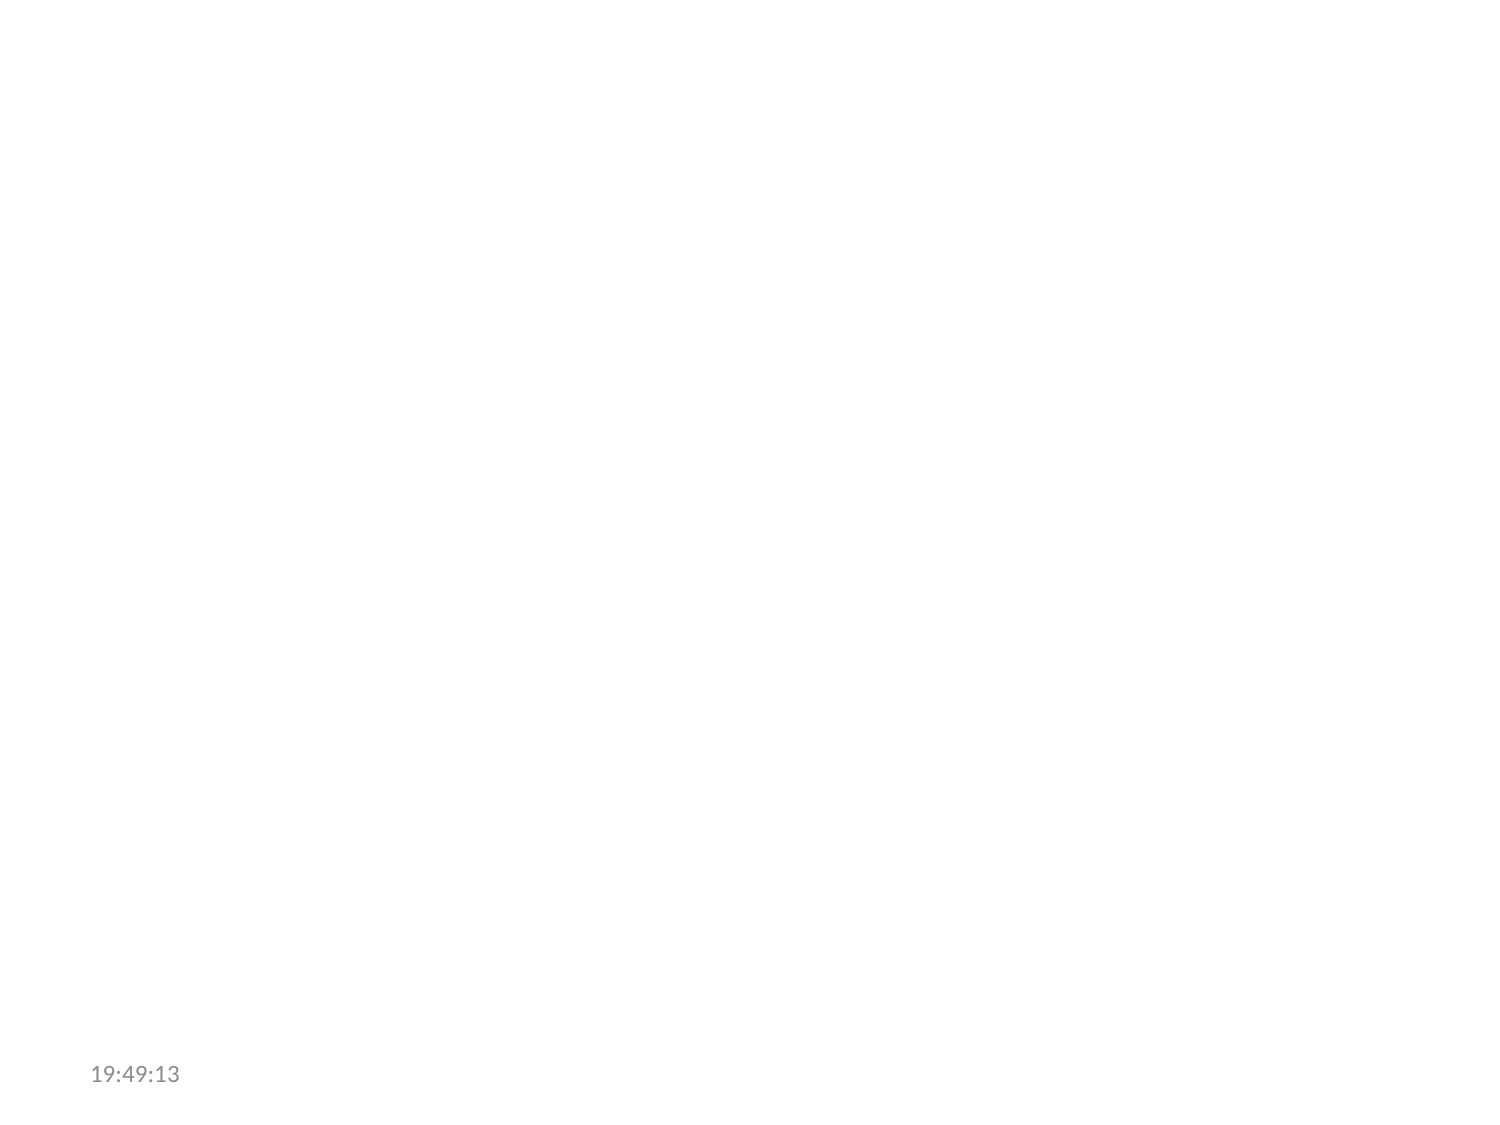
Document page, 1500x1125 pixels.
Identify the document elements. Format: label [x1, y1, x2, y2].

slide_number [75, 1042, 425, 1103]
